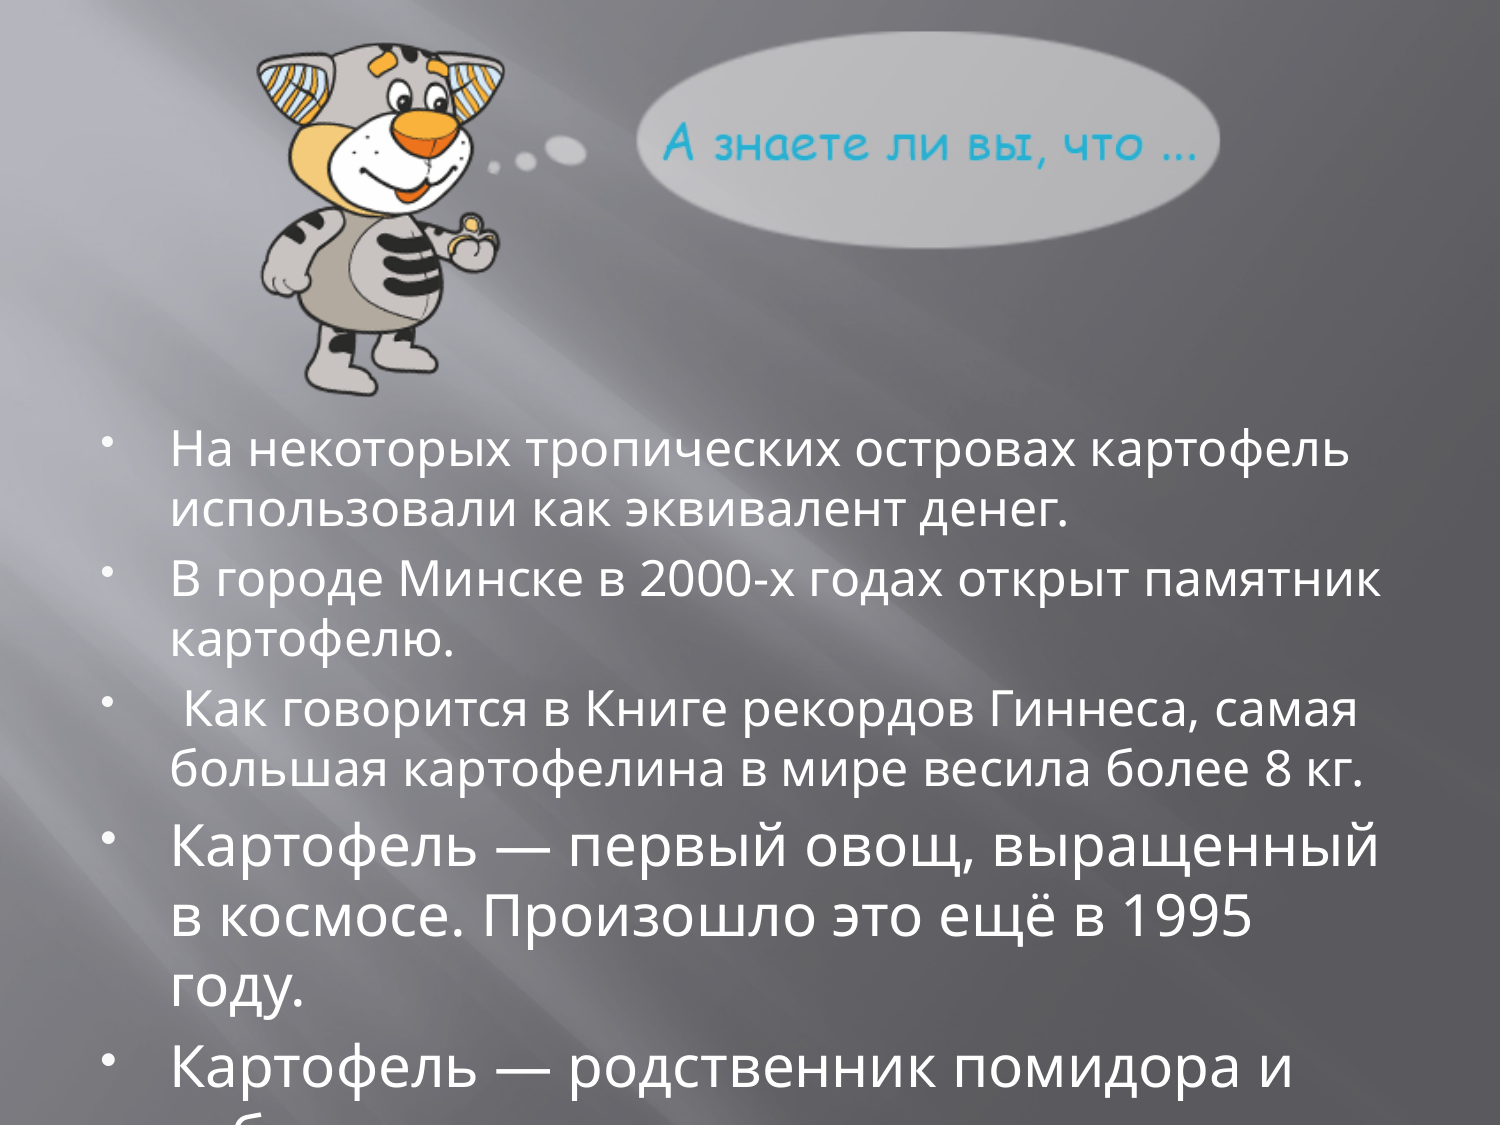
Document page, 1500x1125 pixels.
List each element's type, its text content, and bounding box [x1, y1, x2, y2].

list На некоторых тропических островах картофель использовали как эквивалент денег. В городе Минске в 2000-х годах открыт памятник картофелю. Как говорится в Книге рекордов Гиннеса, самая большая картофелина в мире весила более 8 кг. Картофель — первый овощ, выращенный в космосе. Произошло это ещё в 1995 году. Картофель — родственник помидора и табака. [64, 408, 1415, 1125]
picture [218, 30, 1314, 402]
